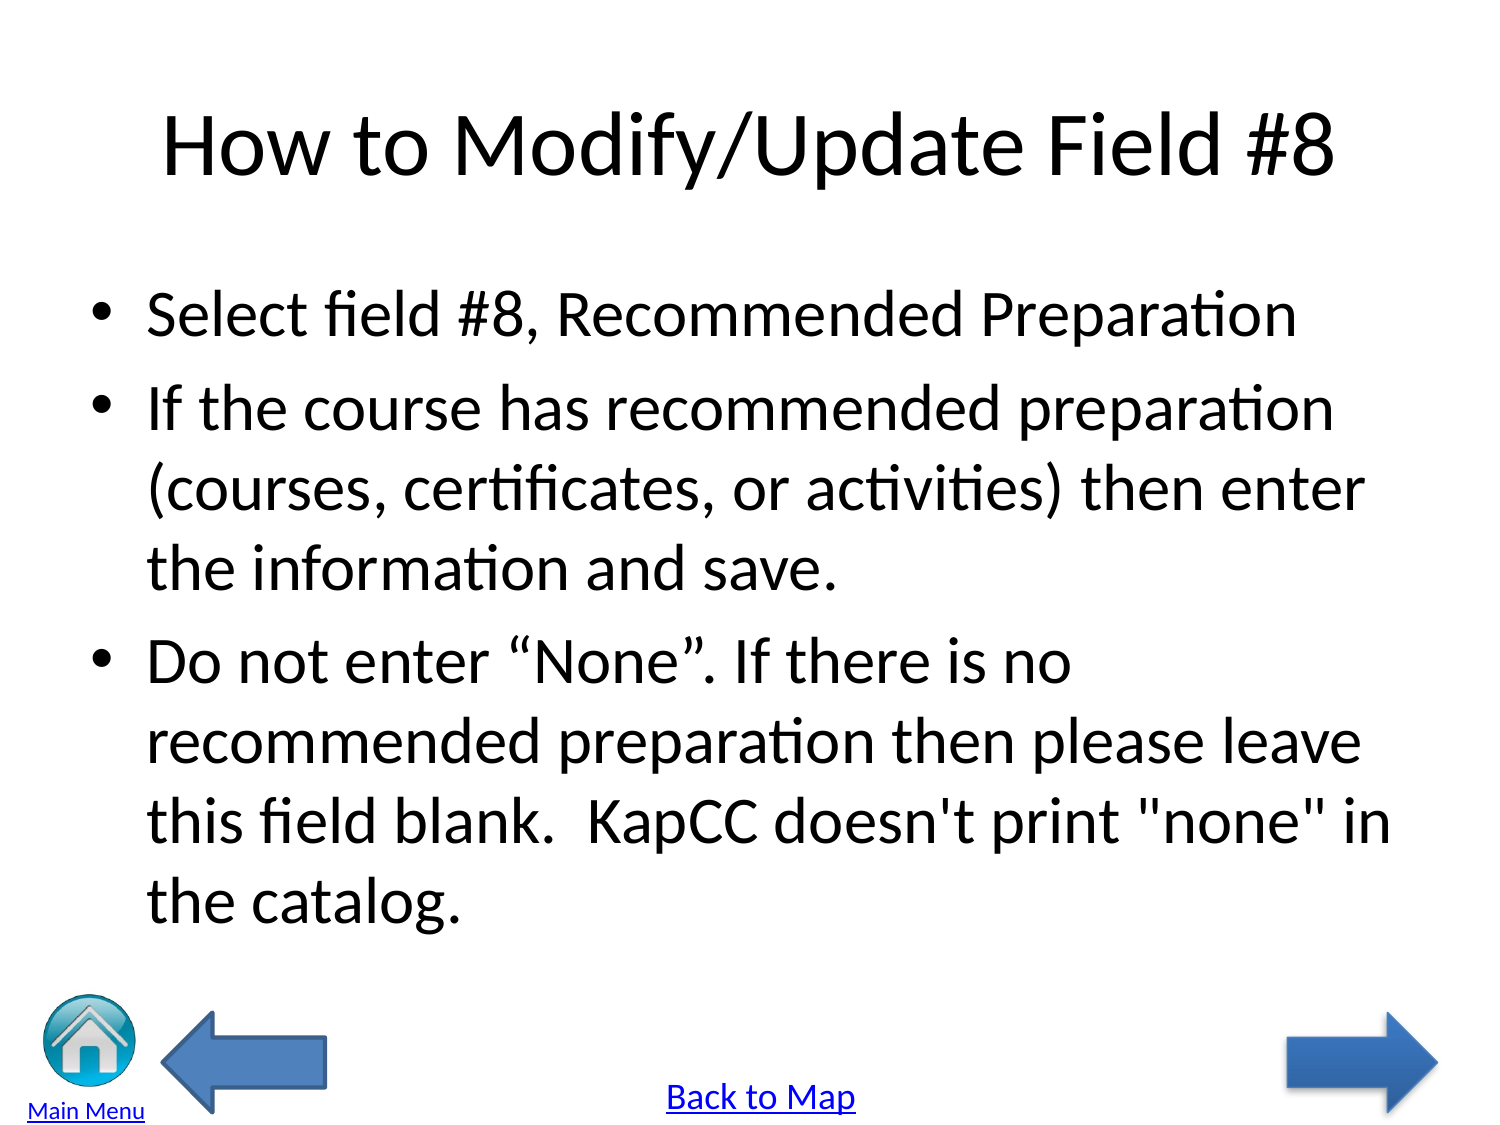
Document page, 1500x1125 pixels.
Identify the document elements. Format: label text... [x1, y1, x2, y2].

title How to Modify/Update Field #8 [75, 45, 1425, 233]
picture [37, 987, 141, 1091]
text_box Back to Map [651, 1064, 871, 1125]
list Select field #8, Recommended Preparation If the course has recommended preparation (courses, certificates, or activities) then enter the information and save. Do not enter “None”. If there is no recommended preparation then please leave this field blank. KapCC doesn't print "none" in the catalog. [75, 262, 1425, 1005]
